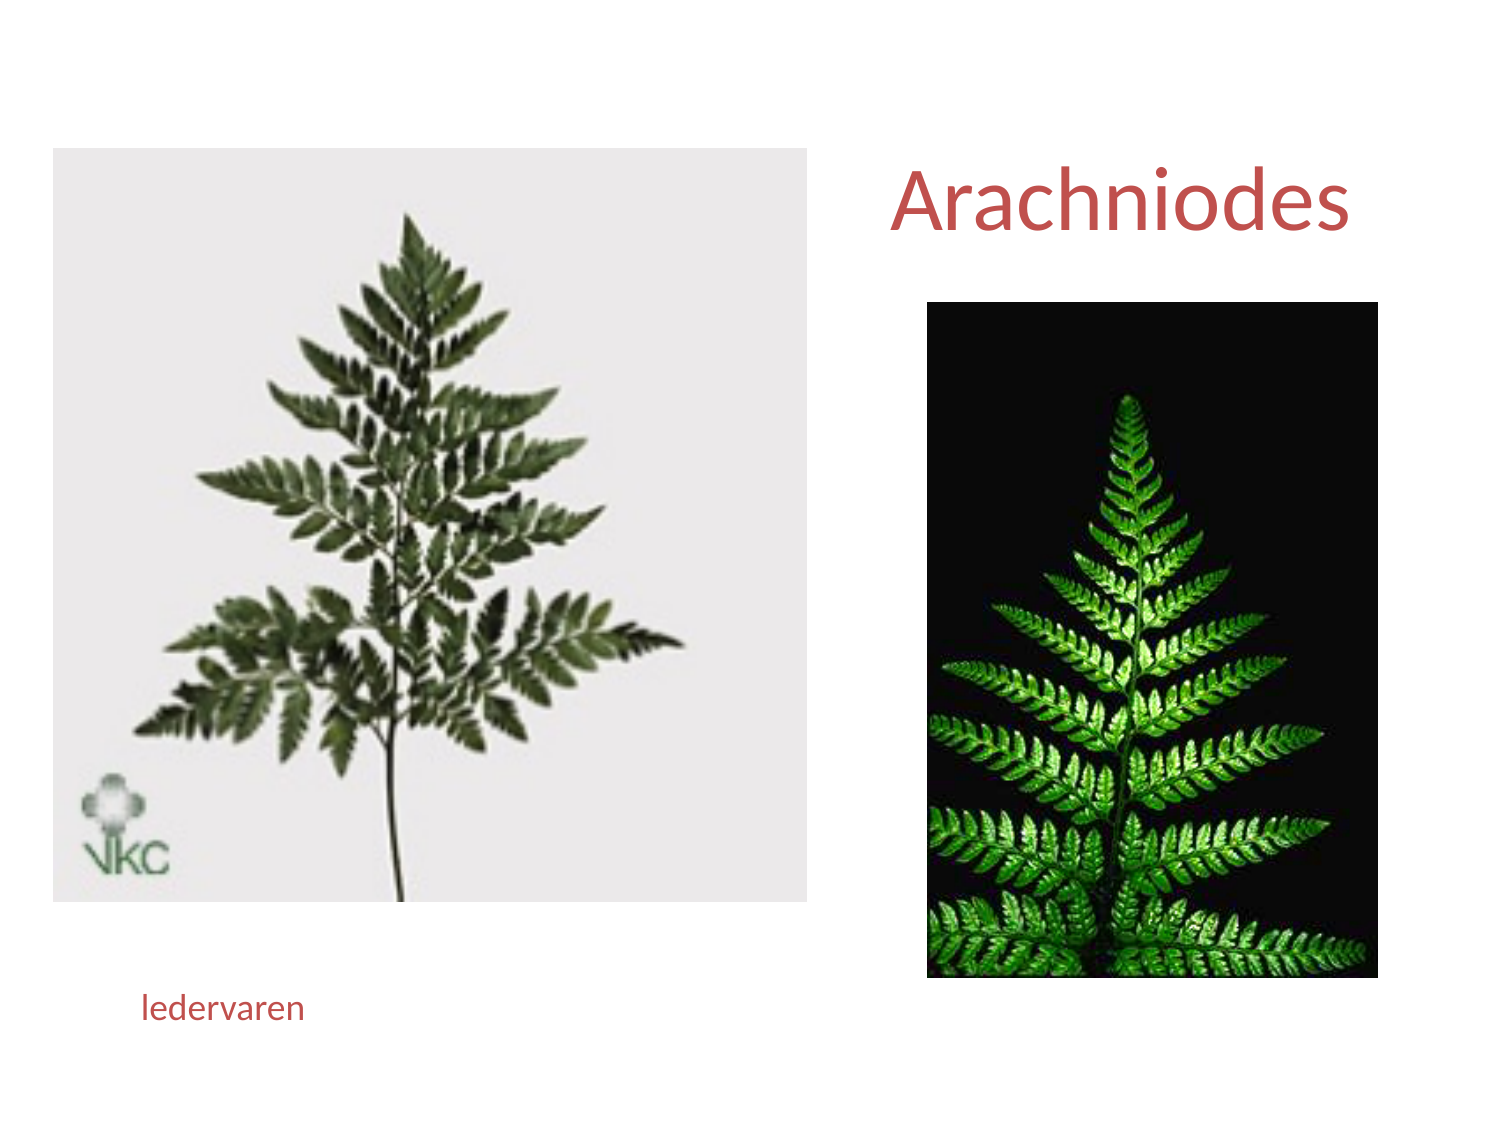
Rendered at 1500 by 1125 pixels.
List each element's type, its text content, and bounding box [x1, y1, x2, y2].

text_box ledervaren [41, 976, 1104, 1036]
text_box Arachniodes [112, 99, 1388, 288]
picture [926, 302, 1378, 978]
picture [52, 148, 807, 903]
